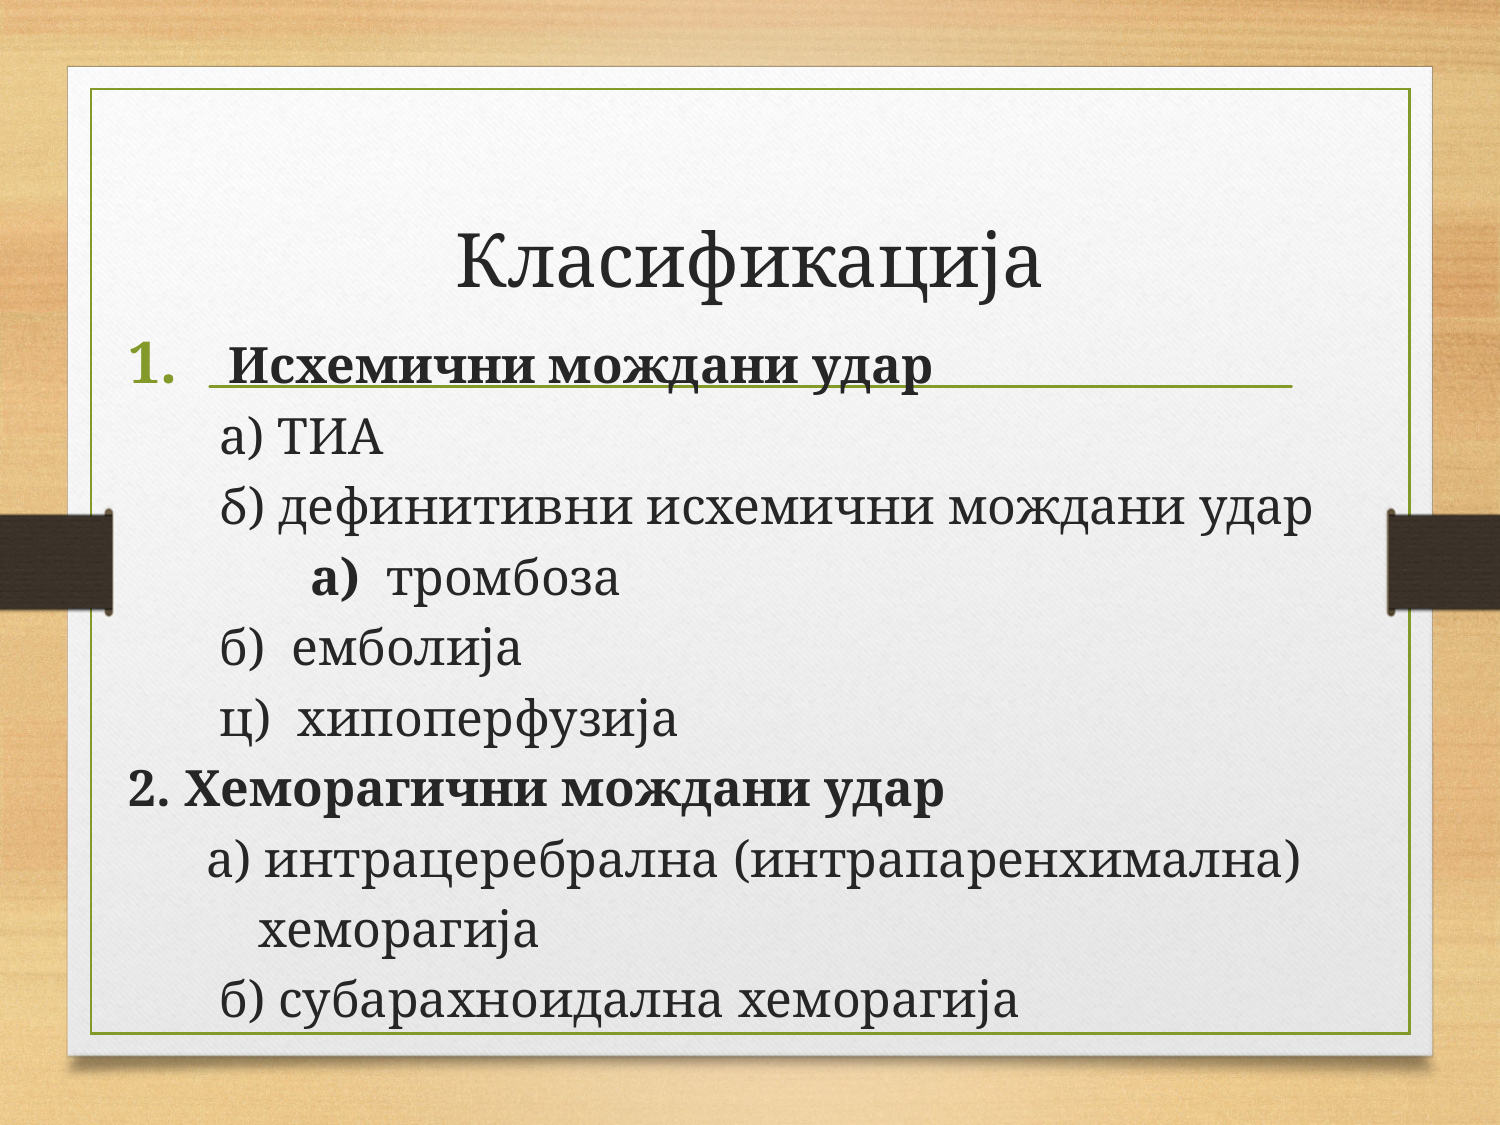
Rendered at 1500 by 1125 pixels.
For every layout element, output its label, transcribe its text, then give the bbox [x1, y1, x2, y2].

title Класификација [192, 150, 1309, 338]
picture [0, 0, 1500, 1125]
list Исхемични мождани удар а) ТИА б) дефинитивни исхемични мождани удар а) тромбоза б) емболија ц) хипоперфузија 2. Хеморагични мождани удар а) интрацеребрална (интрапаренхимална) хеморагија б) субарахноидална хеморагија [113, 338, 1389, 1125]
